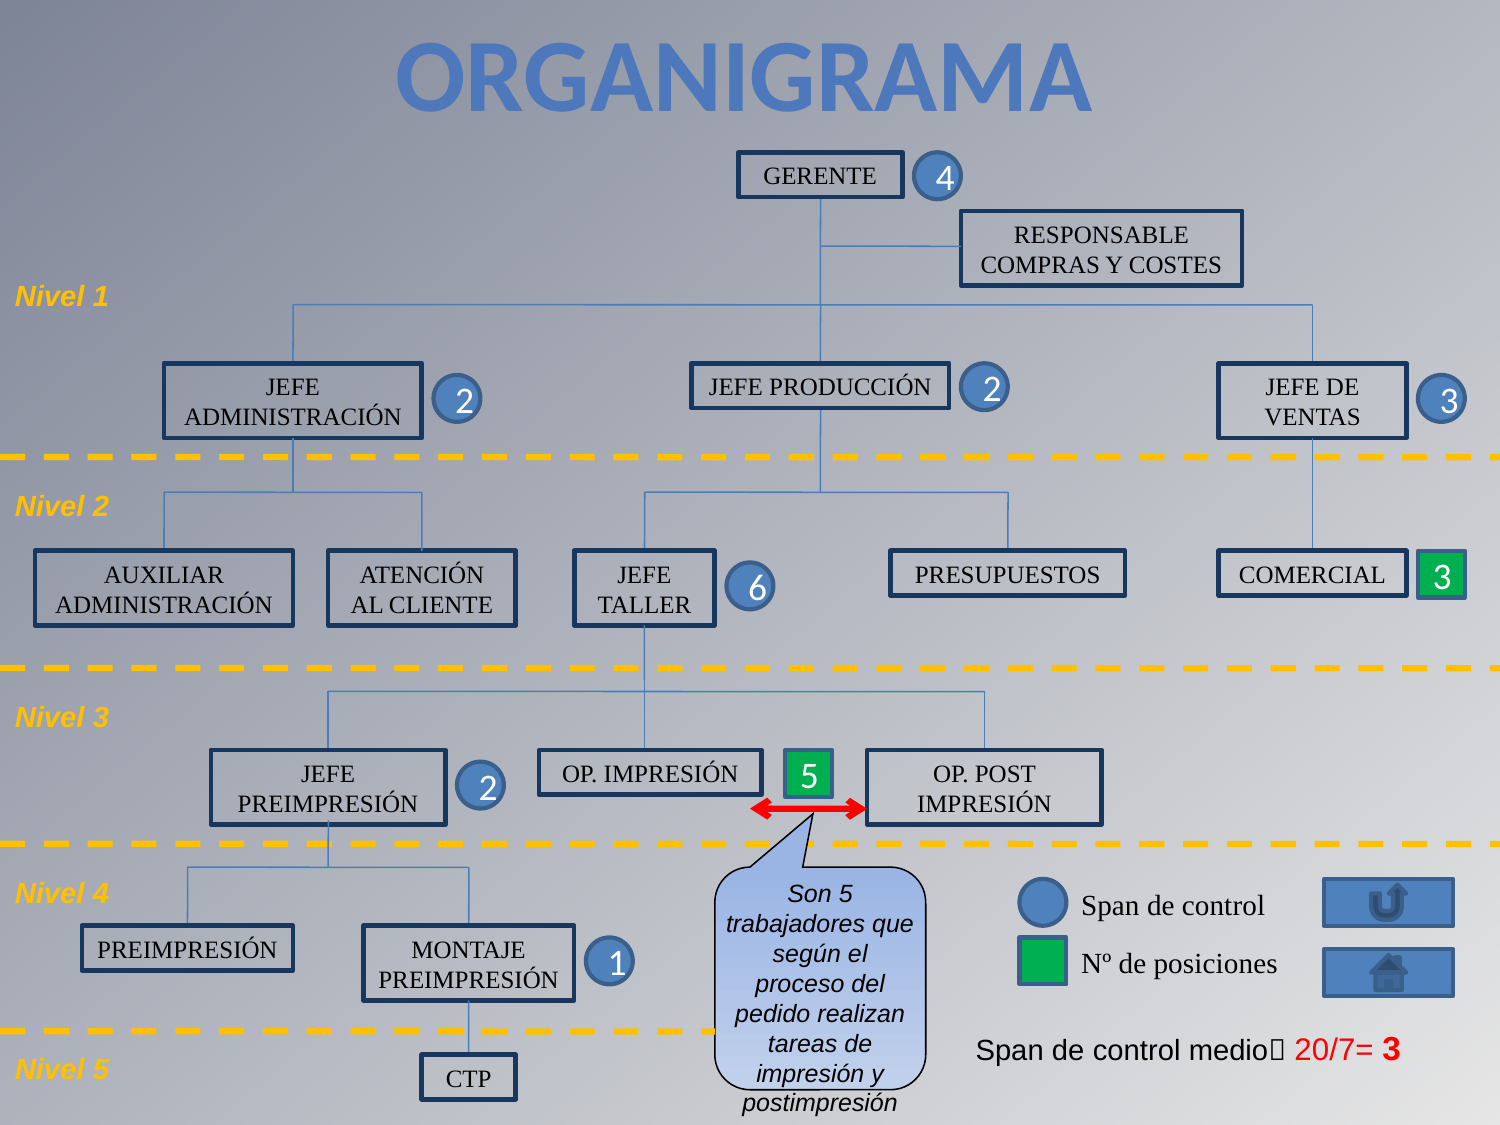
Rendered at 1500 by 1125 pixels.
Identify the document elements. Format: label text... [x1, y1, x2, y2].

text_box Nivel 1 [0, 269, 129, 320]
text_box 2 [431, 372, 483, 424]
text_box COMERCIAL [1218, 550, 1407, 596]
text_box 4 [911, 150, 963, 202]
text_box 2 [454, 759, 506, 811]
text_box PRESUPUESTOS [890, 550, 1125, 596]
text_box Nivel 5 [0, 1042, 129, 1093]
text_box 3 [1416, 549, 1467, 600]
text_box Nivel 3 [0, 691, 129, 742]
text_box Nivel 2 [0, 480, 129, 531]
text_box JEFE PRODUCCIÓN [691, 363, 950, 408]
text_box 3 [1415, 372, 1467, 424]
text_box AUXILIAR ADMINISTRACIÓN [35, 550, 293, 626]
text_box Nº de posiciones [1066, 937, 1301, 988]
text_box 2 [958, 361, 1010, 413]
text_box Son 5 trabajadores que según el proceso del pedido realizan tareas de impresión y postimpresión [714, 854, 926, 1090]
text_box GERENTE [738, 152, 903, 198]
text_box 6 [724, 560, 776, 612]
text_box JEFE ADMINISTRACIÓN [163, 363, 422, 438]
text_box CTP [421, 1054, 516, 1100]
text_box [1017, 876, 1066, 928]
text_box Span de control medio 20/7= 3 [960, 1019, 1430, 1075]
text_box Nivel 4 [0, 867, 129, 917]
text_box Span de control [1066, 878, 1289, 929]
text_box [1017, 935, 1068, 986]
text_box 1 [583, 935, 635, 987]
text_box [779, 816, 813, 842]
text_box [1322, 877, 1455, 928]
text_box OP. IMPRESIÓN [538, 750, 762, 795]
text_box JEFE PREIMPRESIÓN [210, 749, 446, 825]
text_box PREIMPRESIÓN [81, 925, 293, 971]
text_box OP. POST IMPRESIÓN [867, 749, 1102, 825]
text_box 5 [783, 748, 834, 799]
text_box [1322, 947, 1455, 998]
text_box JEFE TALLER [574, 550, 715, 626]
text_box Organigrama [199, 0, 1289, 140]
text_box JEFE DE VENTAS [1218, 363, 1407, 438]
text_box RESPONSABLE COMPRAS Y COSTES [960, 210, 1243, 286]
text_box MONTAJE PREIMPRESIÓN [363, 925, 575, 1001]
text_box ATENCIÓN AL CLIENTE [328, 550, 516, 626]
